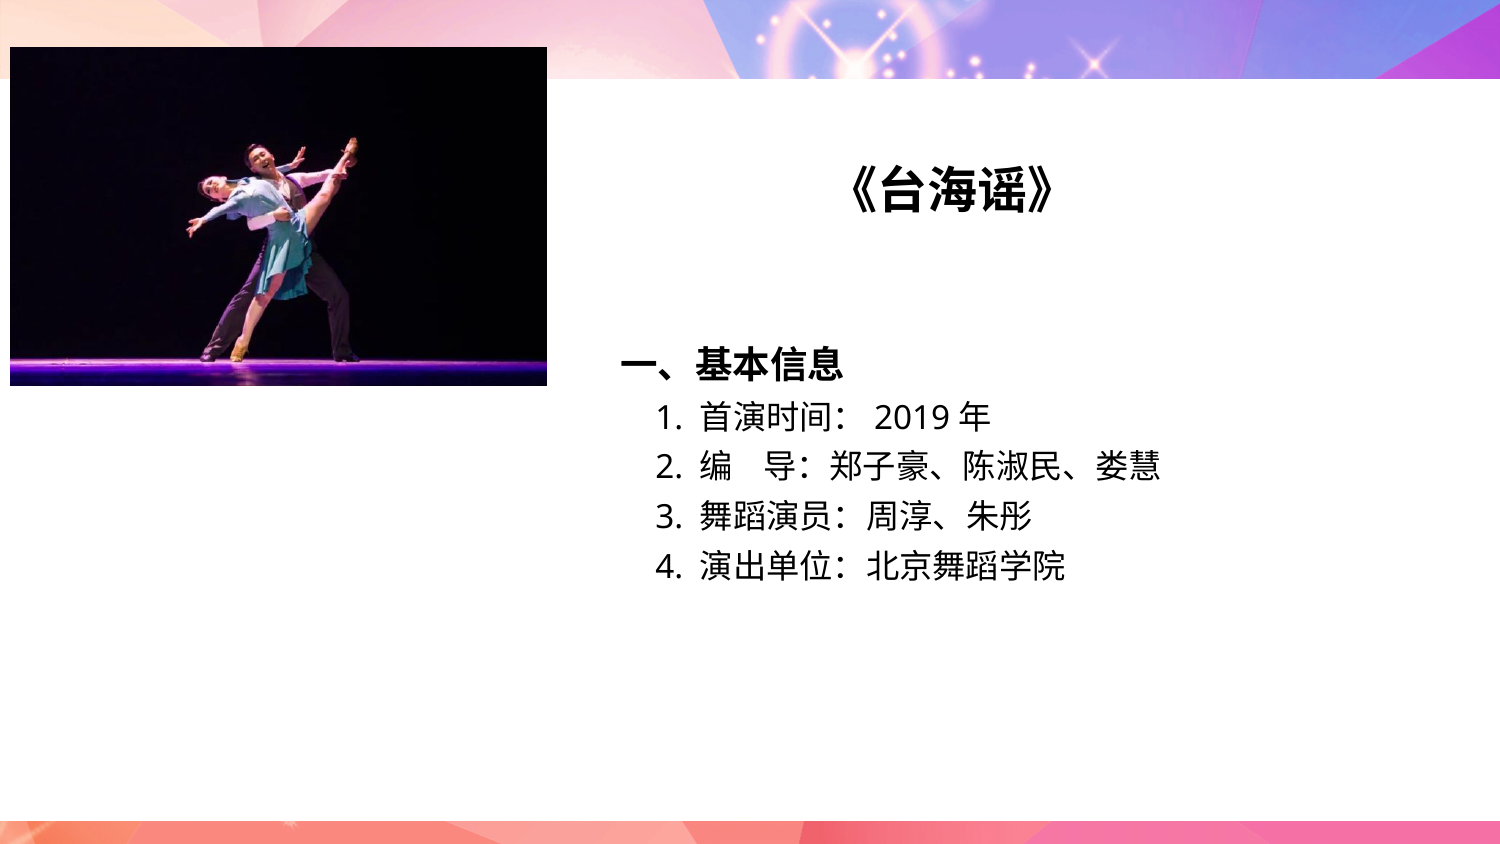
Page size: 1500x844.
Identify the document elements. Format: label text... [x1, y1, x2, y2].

picture [0, 0, 1500, 386]
text_box 《台海谣》 [610, 151, 1295, 226]
picture [0, 821, 1500, 844]
text_box 一、基本信息 1. 首演时间：2019年 2. 编 导：郑子豪、陈淑民、娄慧 3. 舞蹈演员：周淳、朱彤 4. 演出单位：北京舞蹈学院 [605, 322, 1320, 704]
